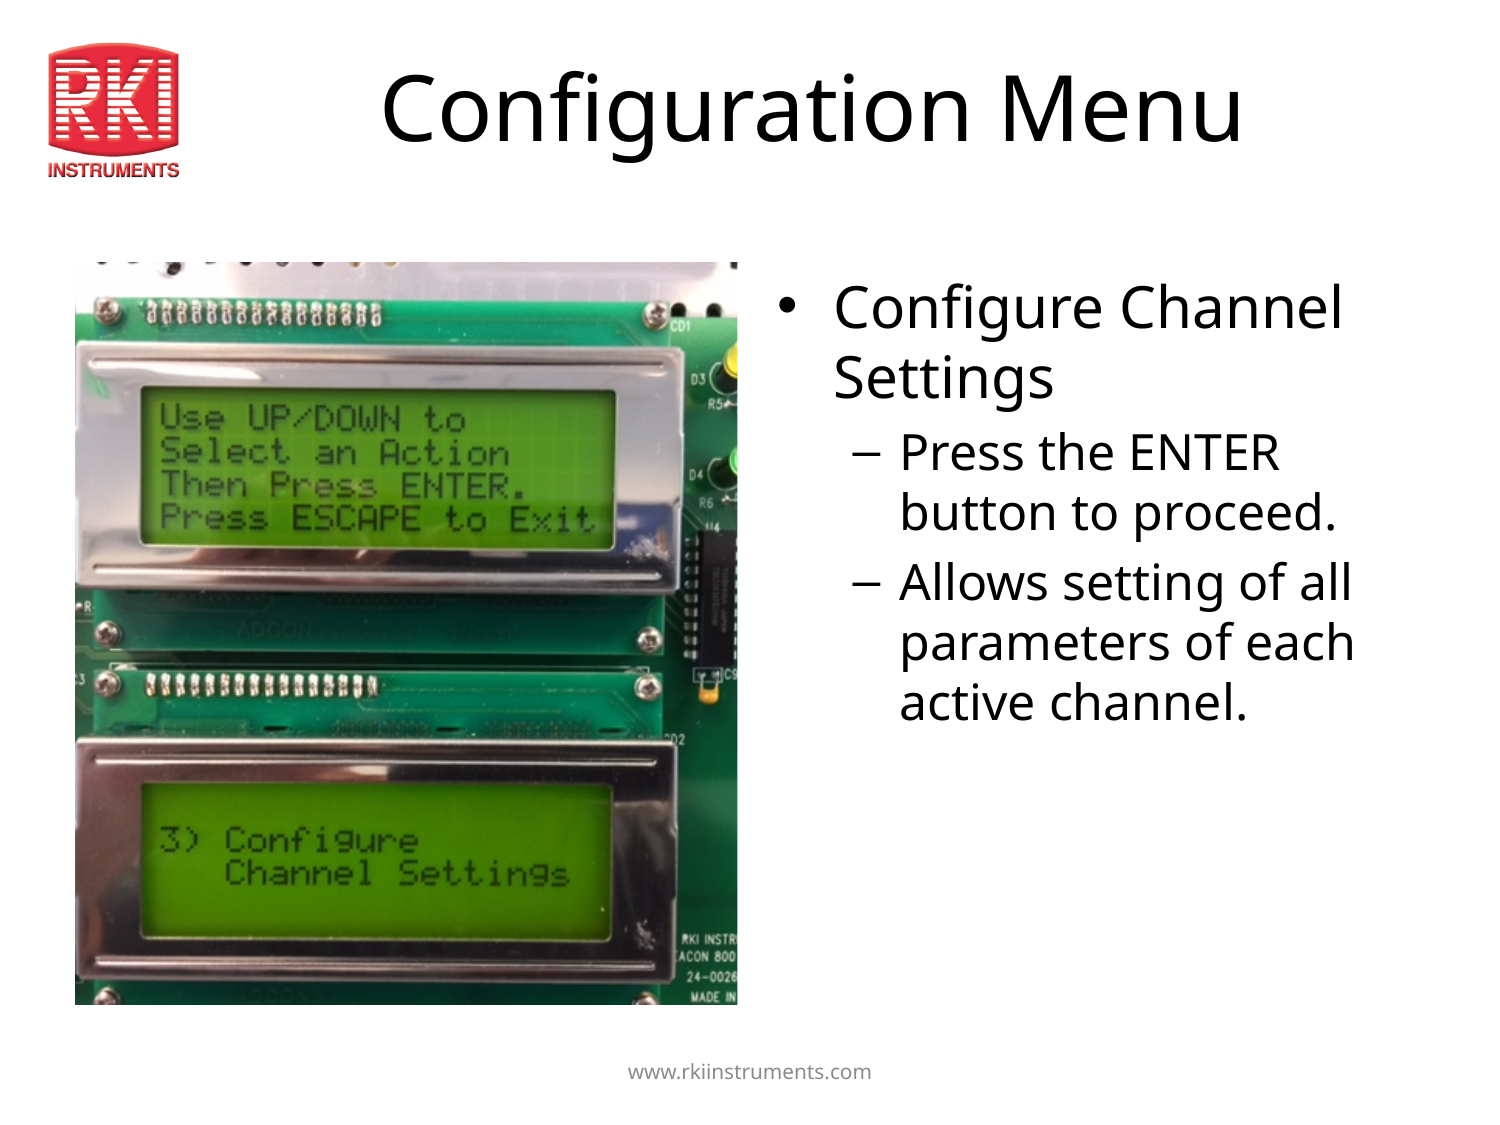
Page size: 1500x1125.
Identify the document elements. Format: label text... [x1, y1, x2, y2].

footer www.rkiinstruments.com [512, 1042, 988, 1103]
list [74, 262, 738, 1006]
picture [37, 37, 188, 184]
title Configuration Menu [175, 49, 1451, 161]
list Configure Channel Settings Press the ENTER button to proceed. Allows setting of all parameters of each active channel. [762, 262, 1425, 1005]
